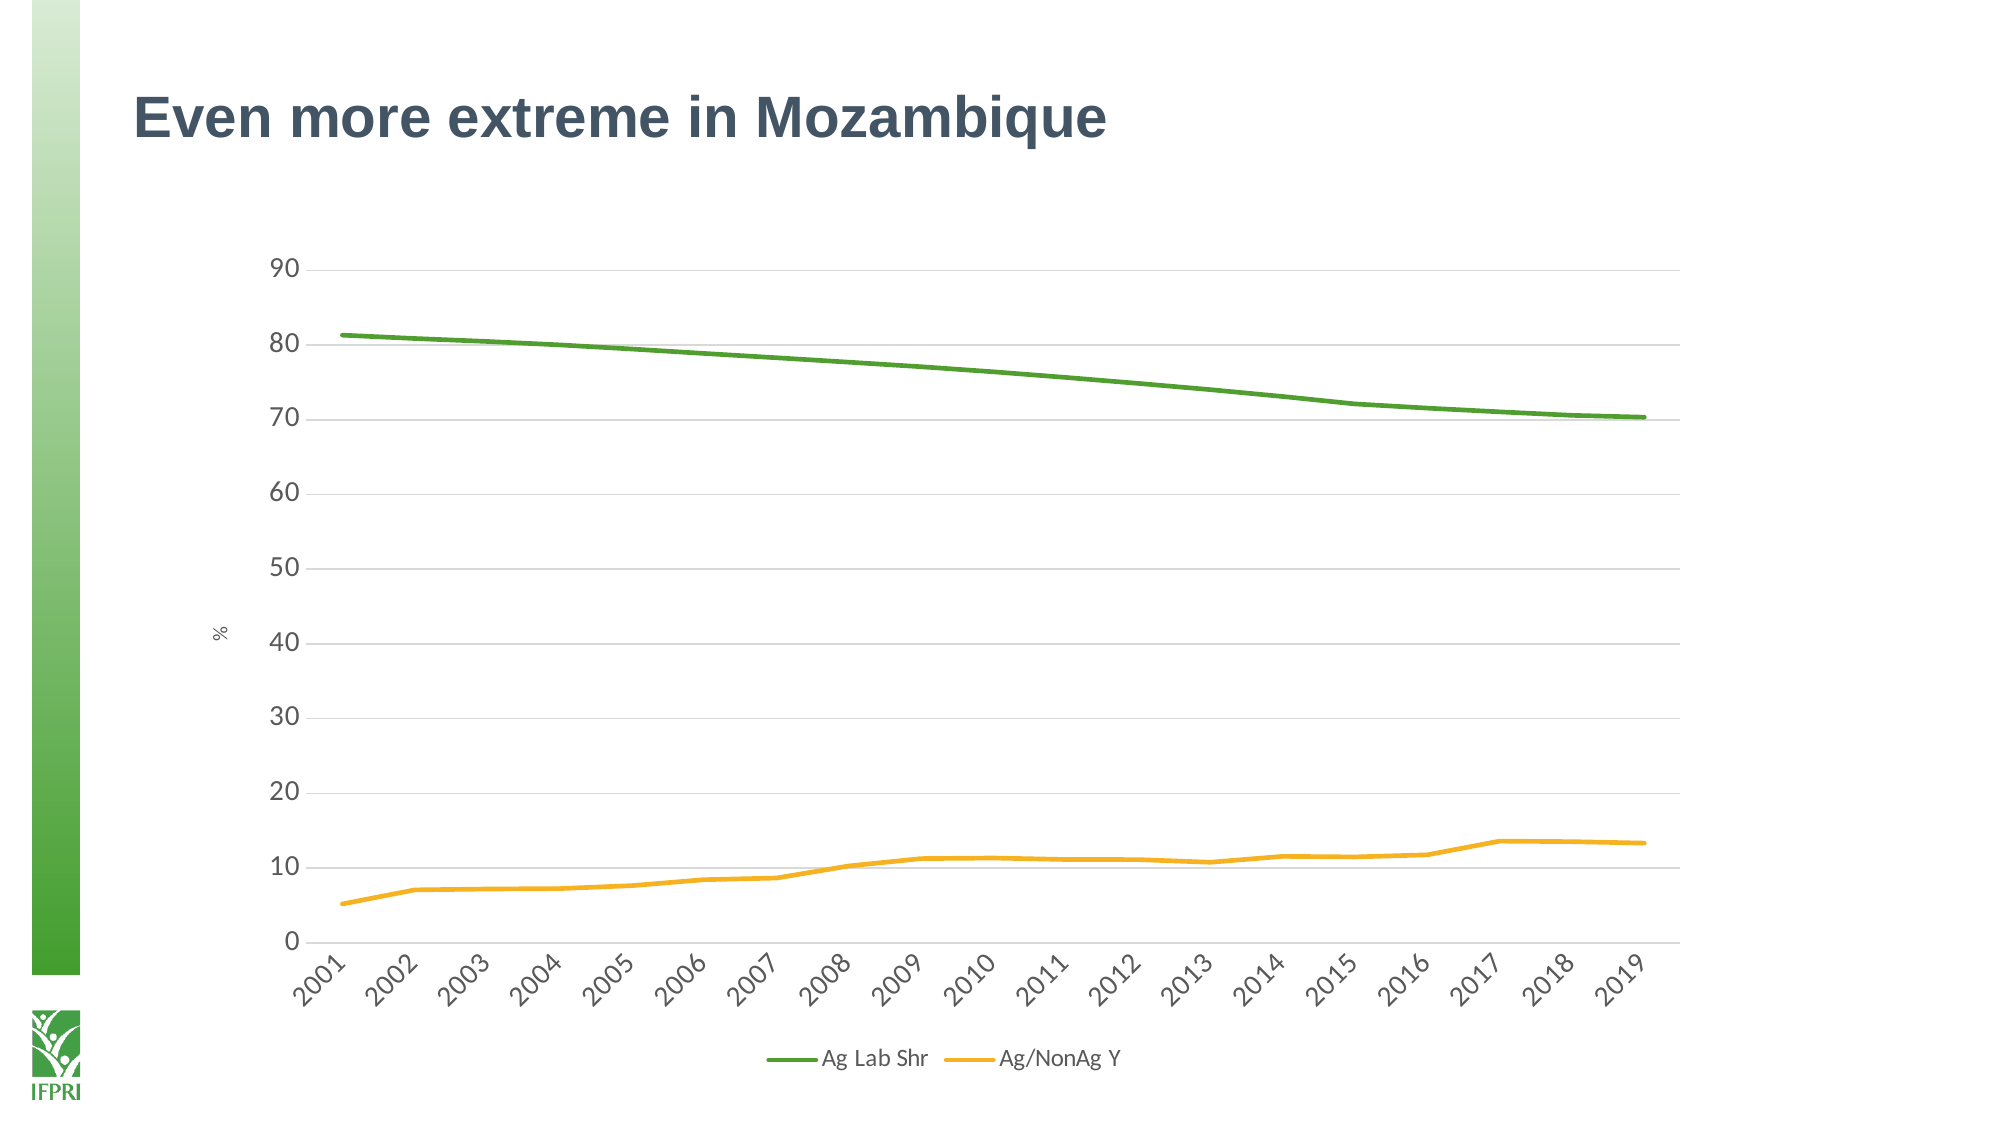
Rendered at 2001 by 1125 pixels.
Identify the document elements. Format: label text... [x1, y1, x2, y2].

chart [178, 238, 1712, 1079]
picture [26, 1006, 85, 1104]
title Even more extreme in Mozambique [118, 22, 1844, 215]
